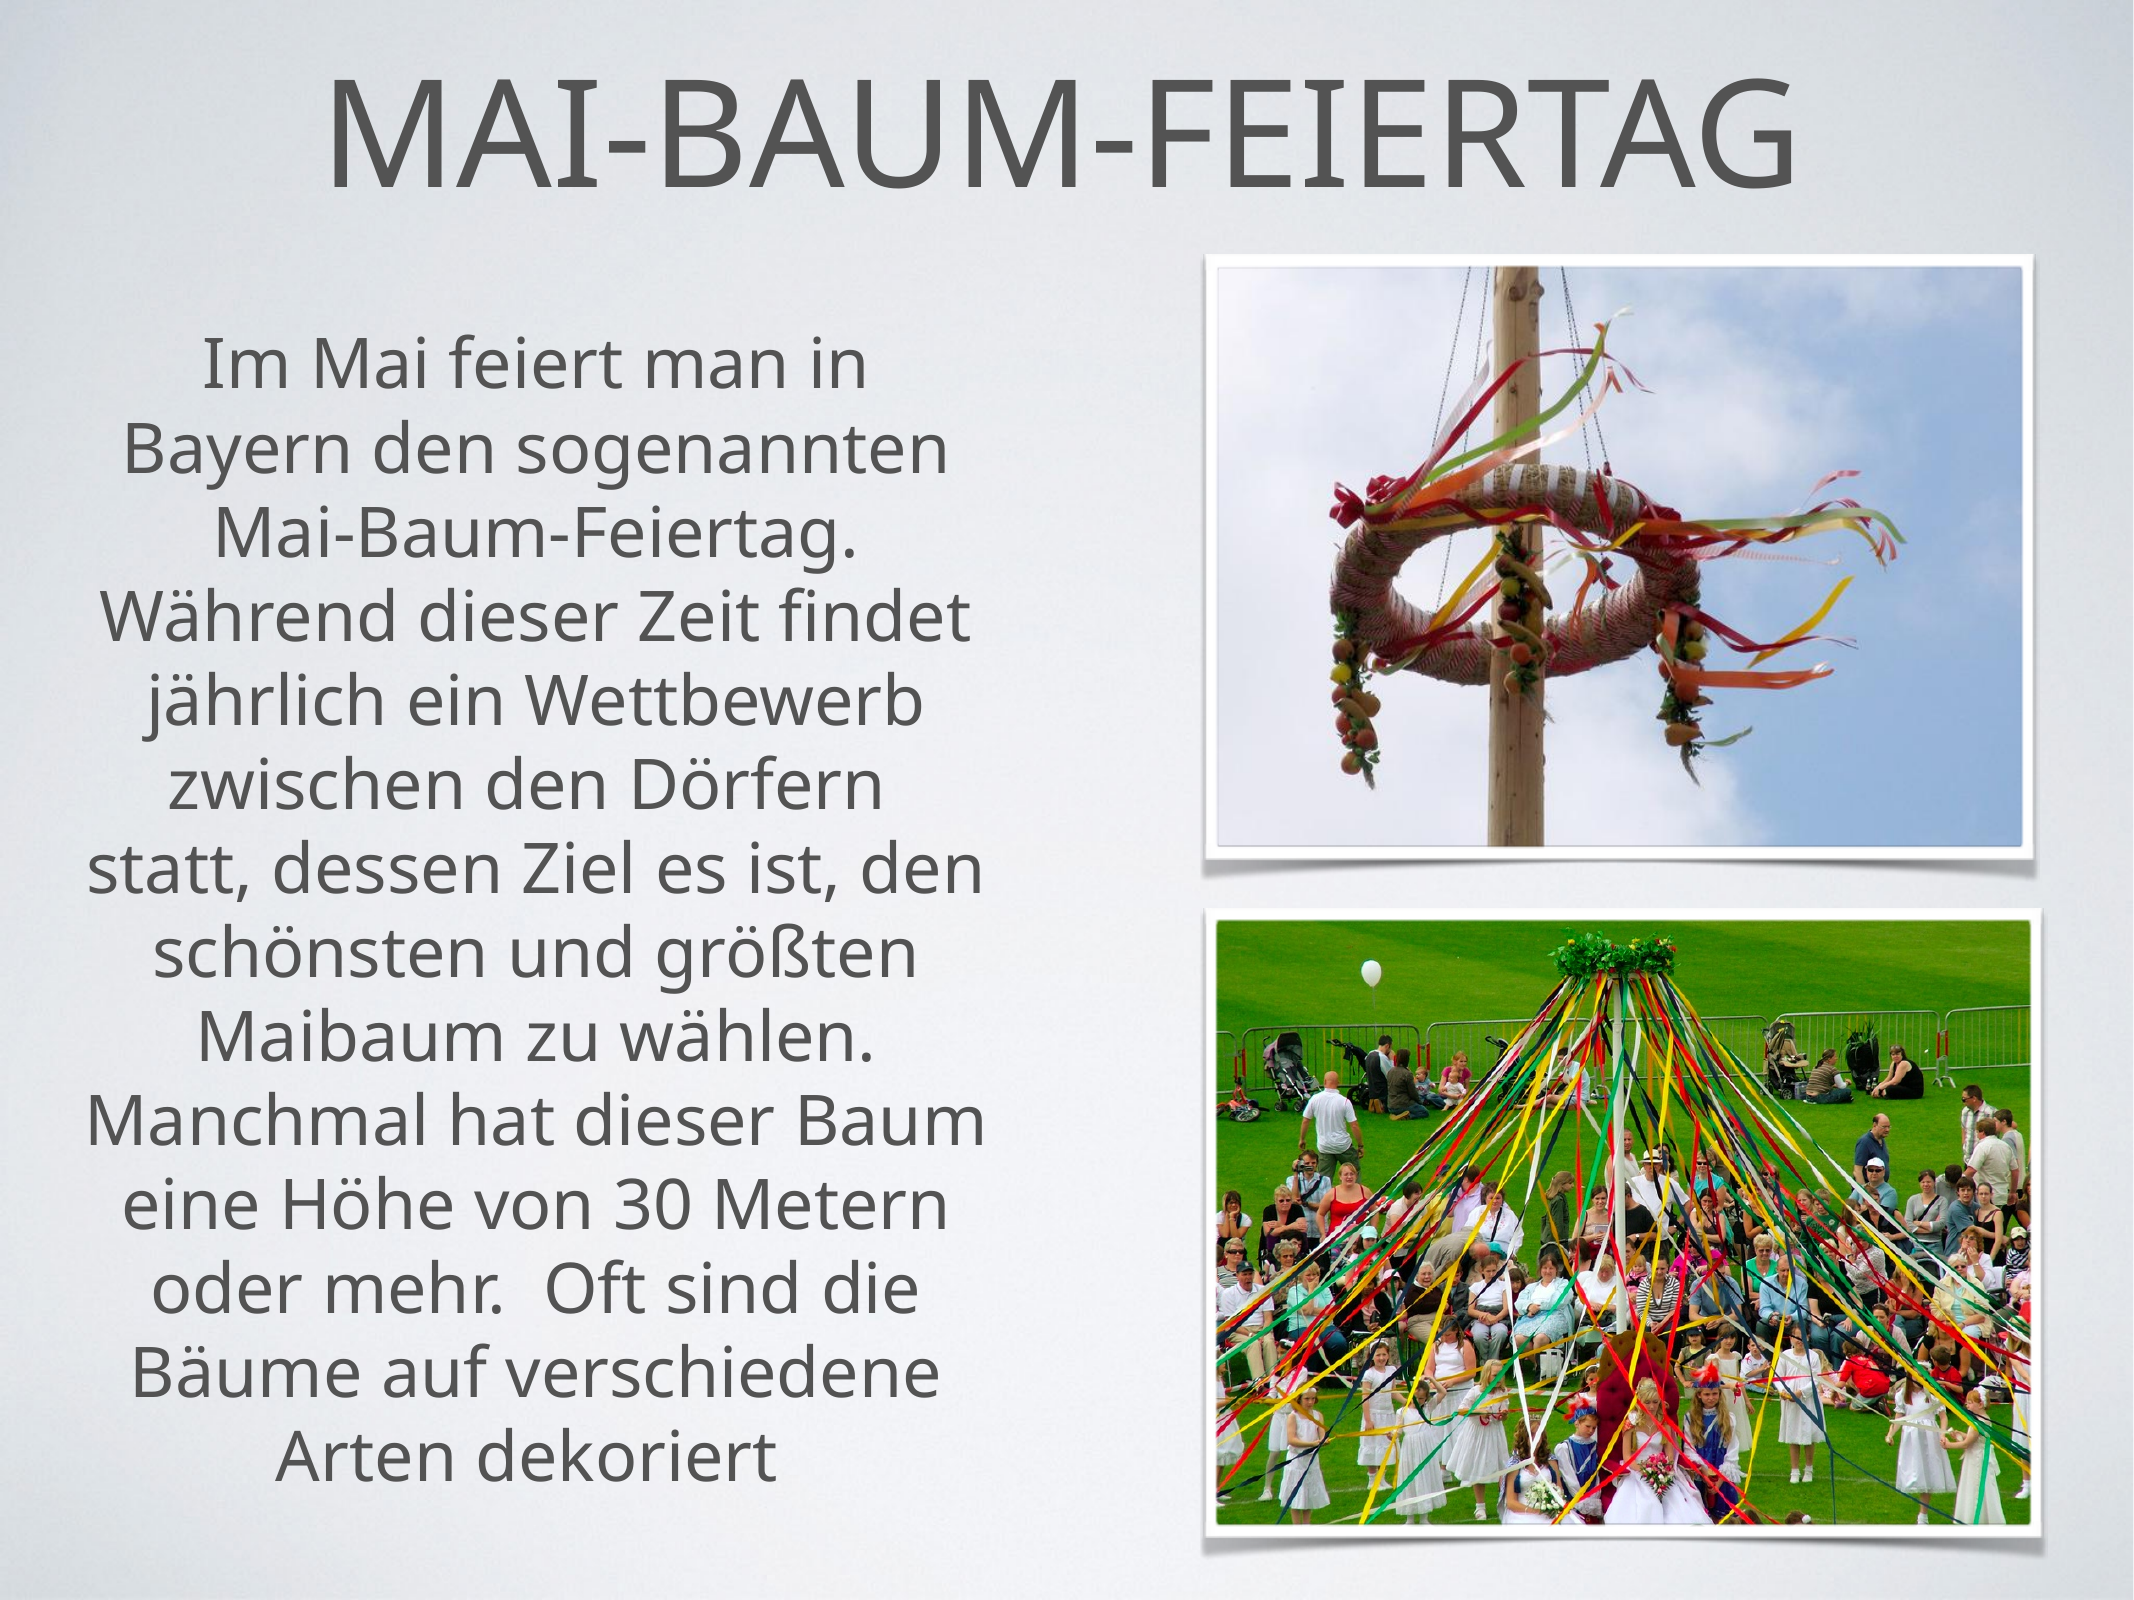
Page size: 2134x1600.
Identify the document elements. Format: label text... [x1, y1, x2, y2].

list Im Mai feiert man in Bayern den sogenannten Mai-Baum-Feiertag. Während dieser Zeit findet jährlich ein Wettbewerb zwischen den Dörfern statt, dessen Ziel es ist, den schönsten und größten Maibaum zu wählen. Manchmal hat dieser Baum eine Höhe von 30 Metern oder mehr. Oft sind die Bäume auf verschiedene Arten dekoriert [72, 270, 1001, 1545]
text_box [1199, 254, 2040, 885]
title Mai-Baum-Feiertag [72, 0, 2091, 328]
picture [0, 0, 2134, 1600]
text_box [1199, 908, 2049, 1562]
